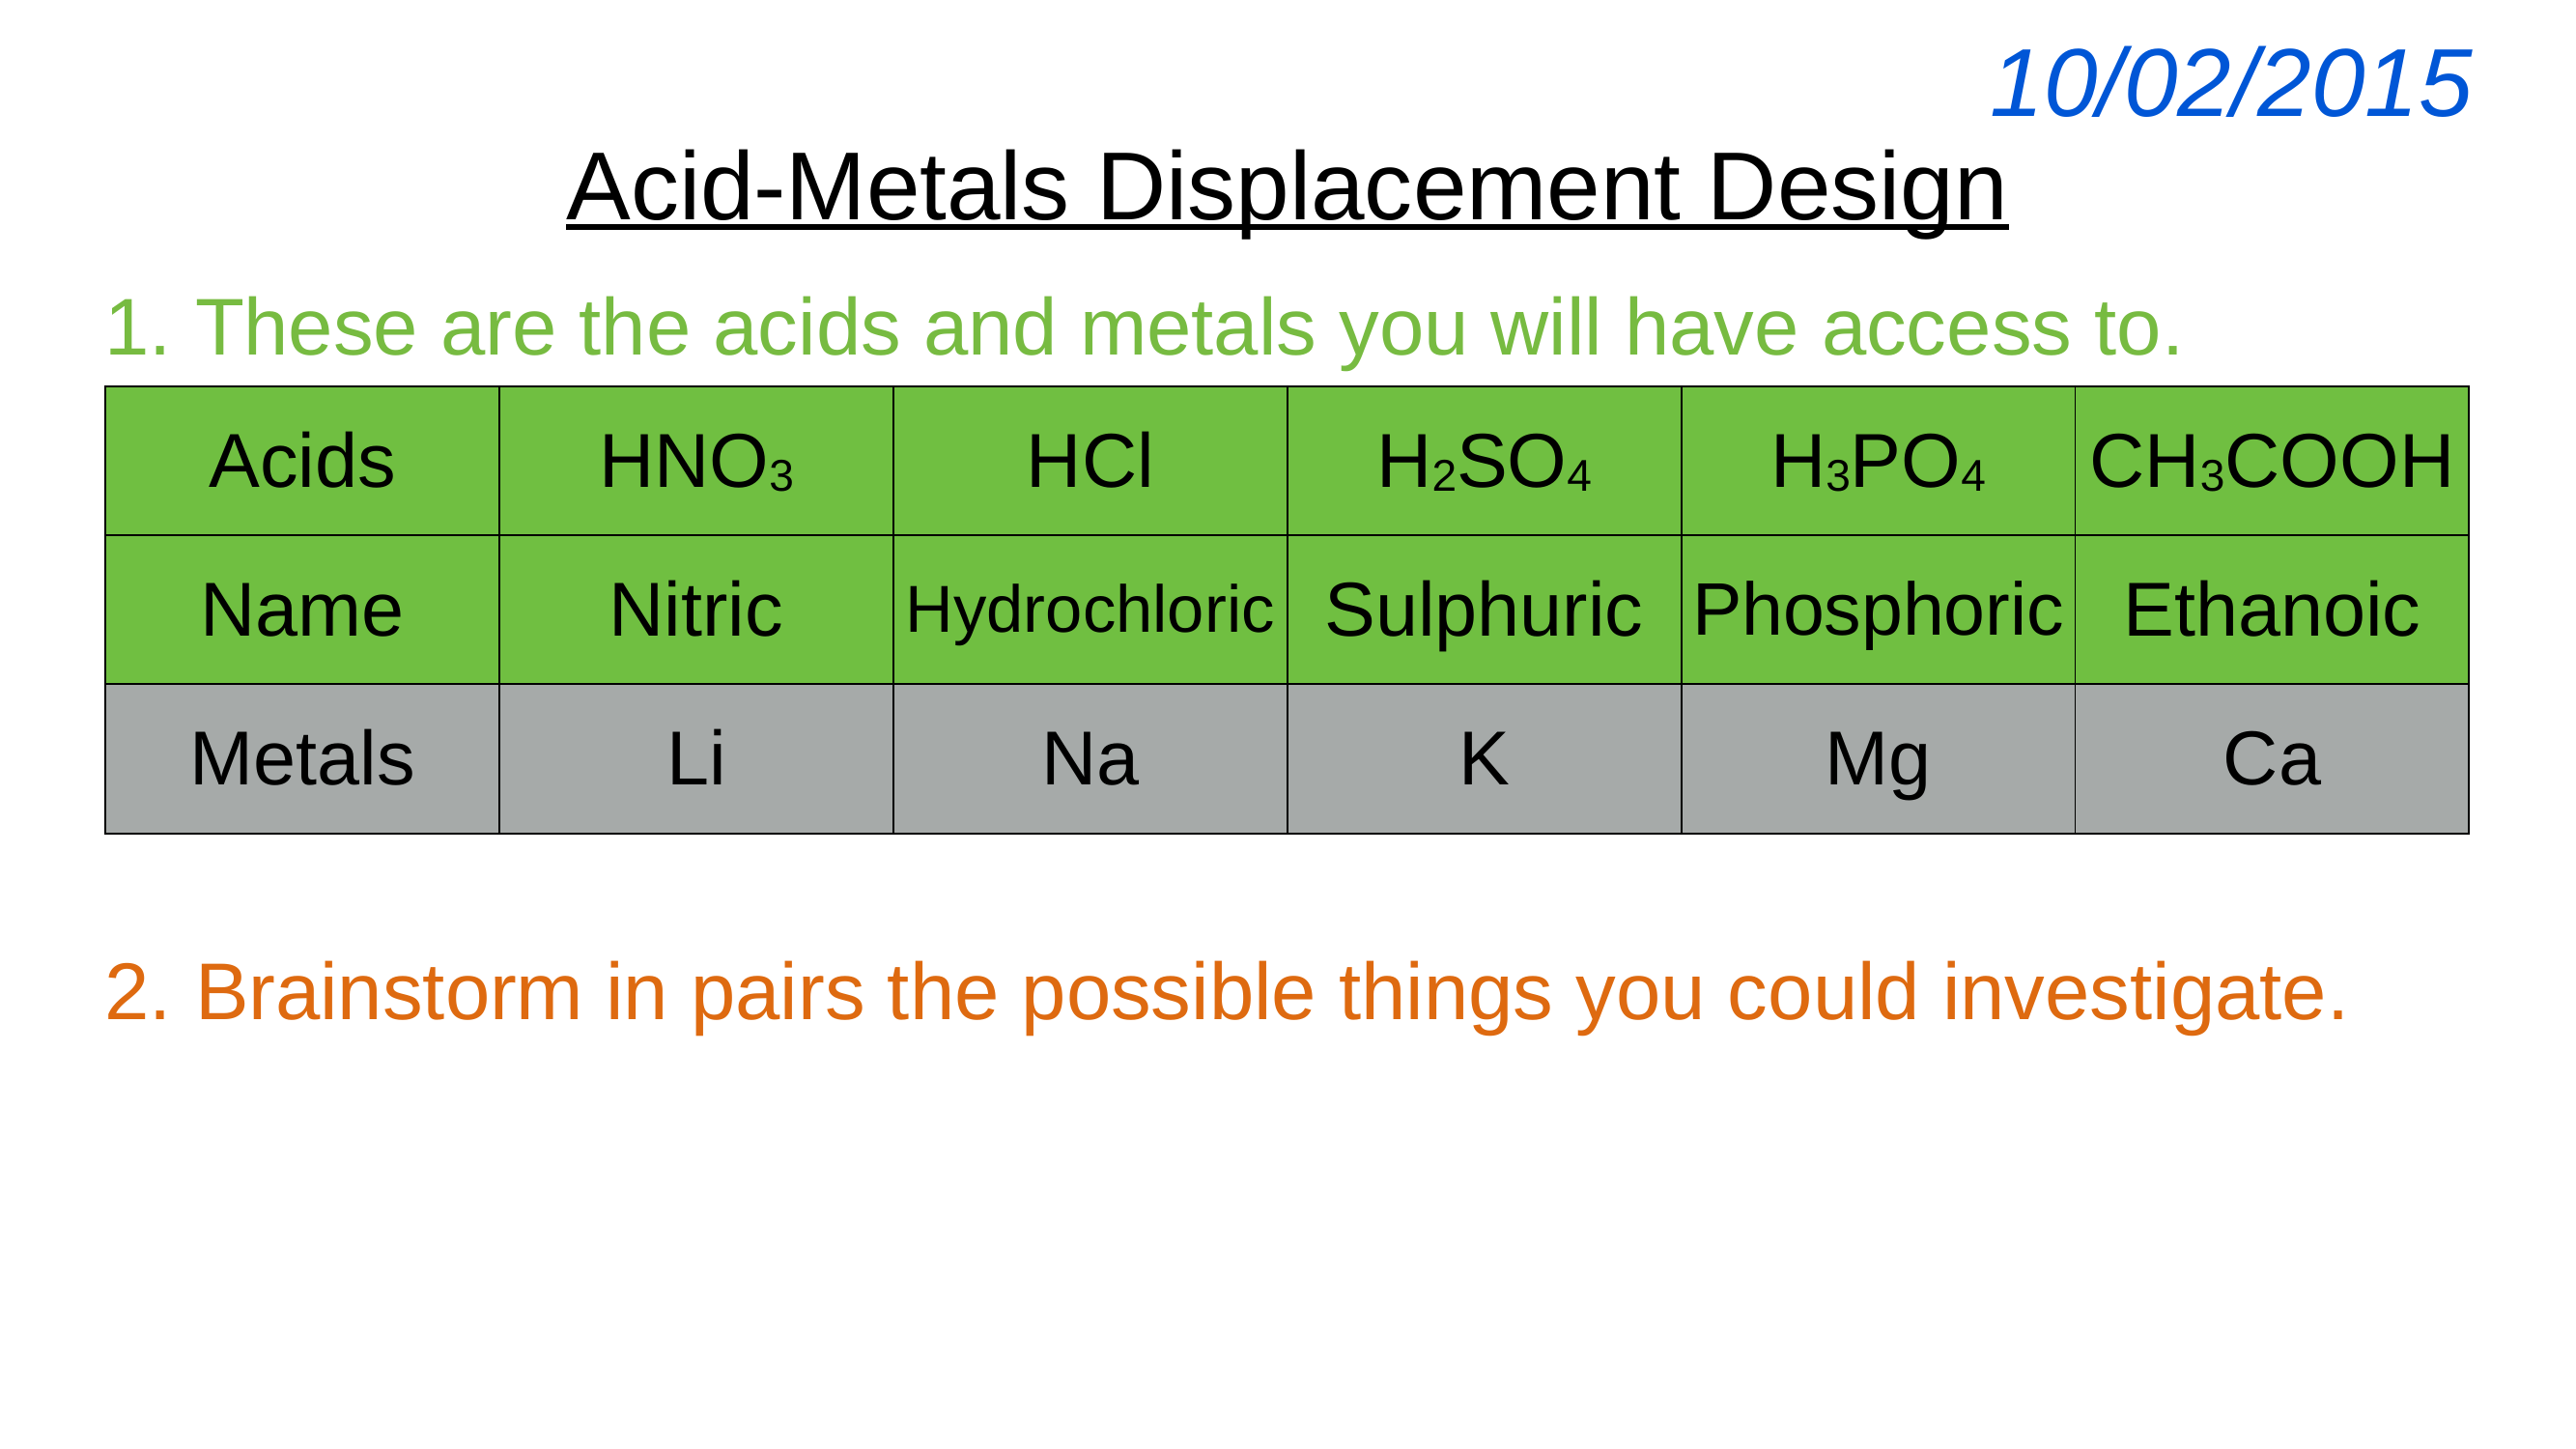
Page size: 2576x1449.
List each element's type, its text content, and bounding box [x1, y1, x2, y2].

table_header Acids [106, 387, 498, 534]
table_cell K [1288, 685, 1681, 833]
table_header CH3COOH [2076, 387, 2468, 534]
list Acid-Metals Displacement Design These are the acids and metals you will have access to. Brainstorm in pairs the possible things you could investigate. [103, 122, 2472, 1261]
table_cell Phosphoric [1683, 536, 2075, 683]
table_cell Li [500, 685, 892, 833]
table_header 10/02/2015 [1934, 13, 2530, 153]
table_cell Sulphuric [1288, 536, 1681, 683]
table_header HCl [894, 387, 1287, 534]
table_header H3PO4 [1683, 387, 2075, 534]
table_cell Ethanoic [2076, 536, 2468, 683]
table_cell Ca [2076, 685, 2468, 833]
table_header HNO3 [500, 387, 892, 534]
table_cell Nitric [500, 536, 892, 683]
table_cell Na [894, 685, 1287, 833]
table_cell Metals [106, 685, 498, 833]
table_cell Name [106, 536, 498, 683]
table_cell Hydrochloric [894, 536, 1287, 683]
table_header H2SO4 [1288, 387, 1681, 534]
table_cell Mg [1683, 685, 2075, 833]
